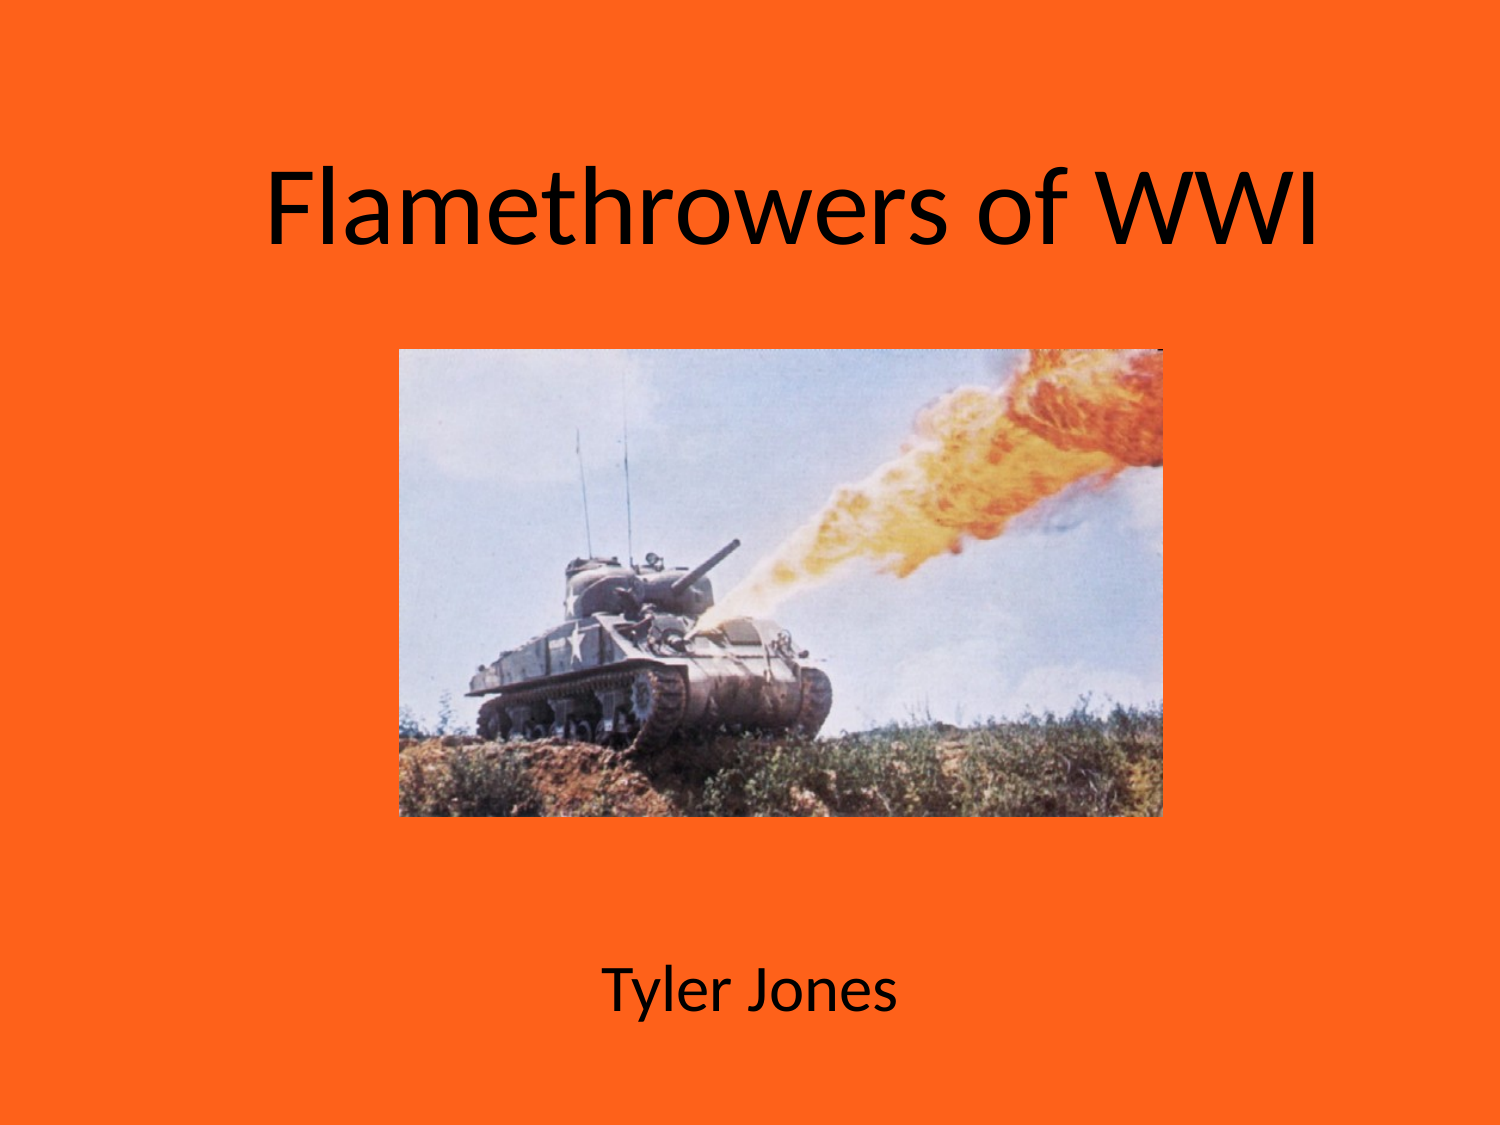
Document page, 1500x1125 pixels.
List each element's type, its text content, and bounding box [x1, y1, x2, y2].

text_box Flamethrowers of WWI [199, 124, 1388, 275]
picture [399, 349, 1163, 818]
text_box Tyler Jones [249, 937, 1250, 1033]
